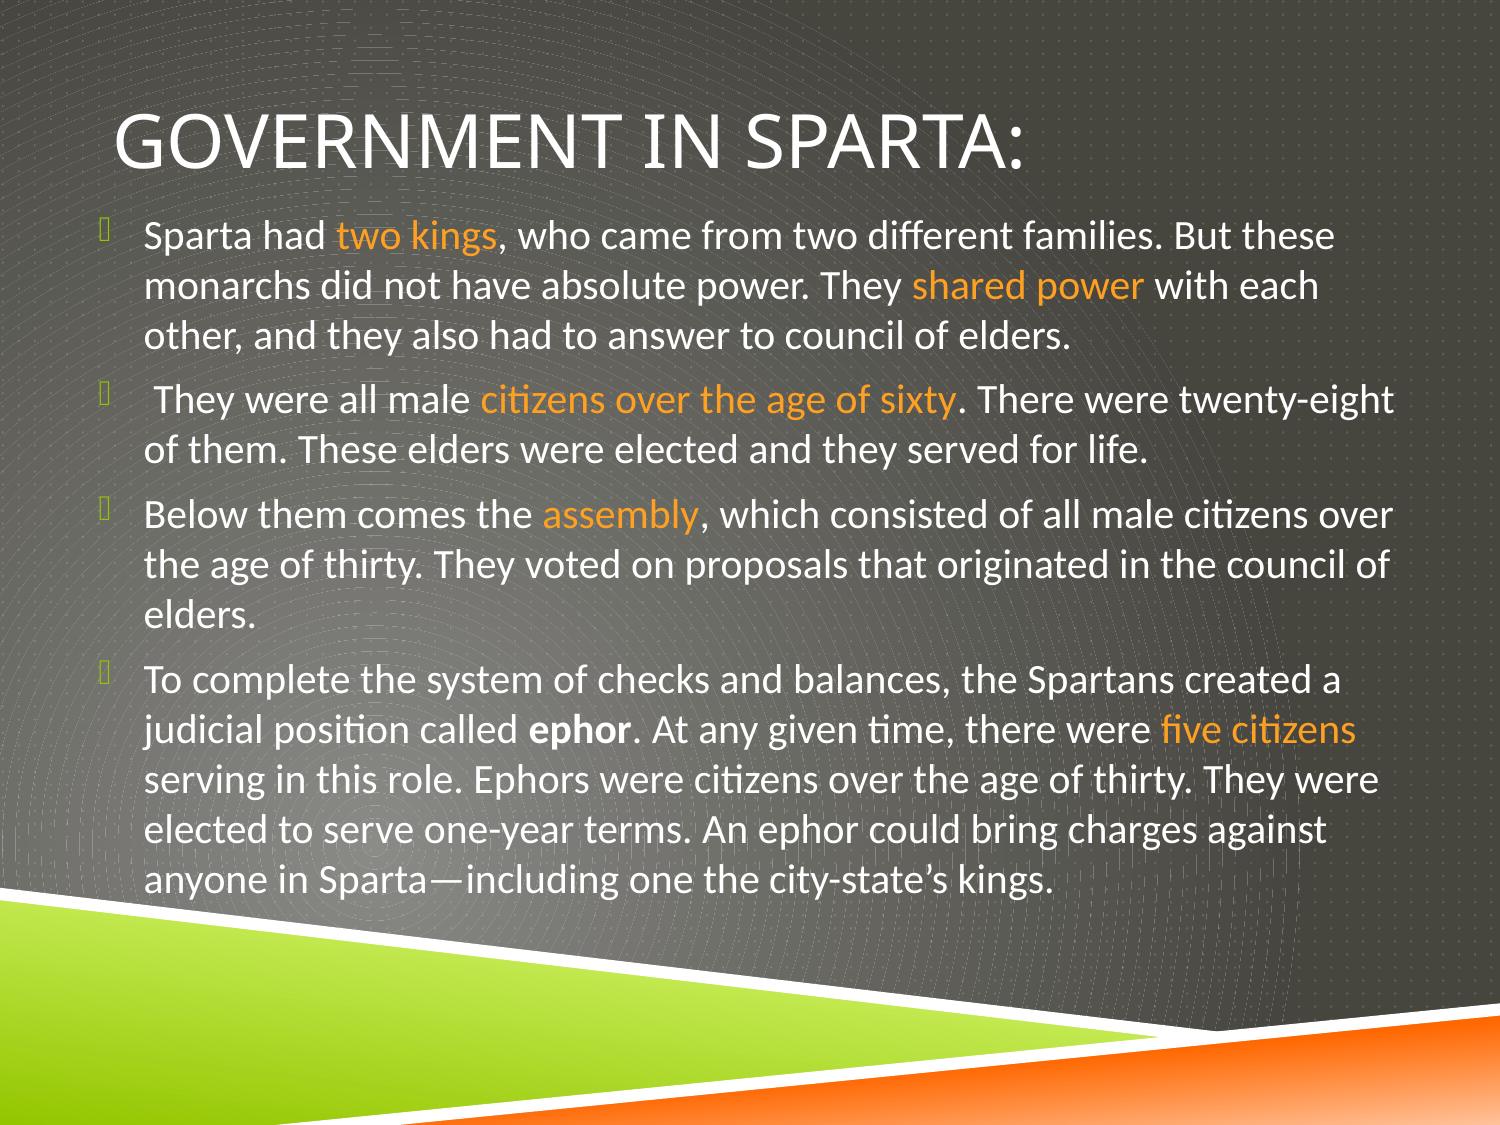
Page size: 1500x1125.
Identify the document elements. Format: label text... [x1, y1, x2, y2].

title Government in sparta: [112, 45, 1388, 200]
list Sparta had two kings, who came from two different families. But these monarchs did not have absolute power. They shared power with each other, and they also had to answer to council of elders. They were all male citizens over the age of sixty. There were twenty-eight of them. These elders were elected and they served for life. Below them comes the assembly, which consisted of all male citizens over the age of thirty. They voted on proposals that originated in the council of elders. To complete the system of checks and balances, the Spartans created a judicial position called ephor. At any given time, there were five citizens serving in this role. Ephors were citizens over the age of thirty. They were elected to serve one-year terms. An ephor could bring charges against anyone in Sparta—including one the city-state’s kings. [87, 200, 1425, 888]
